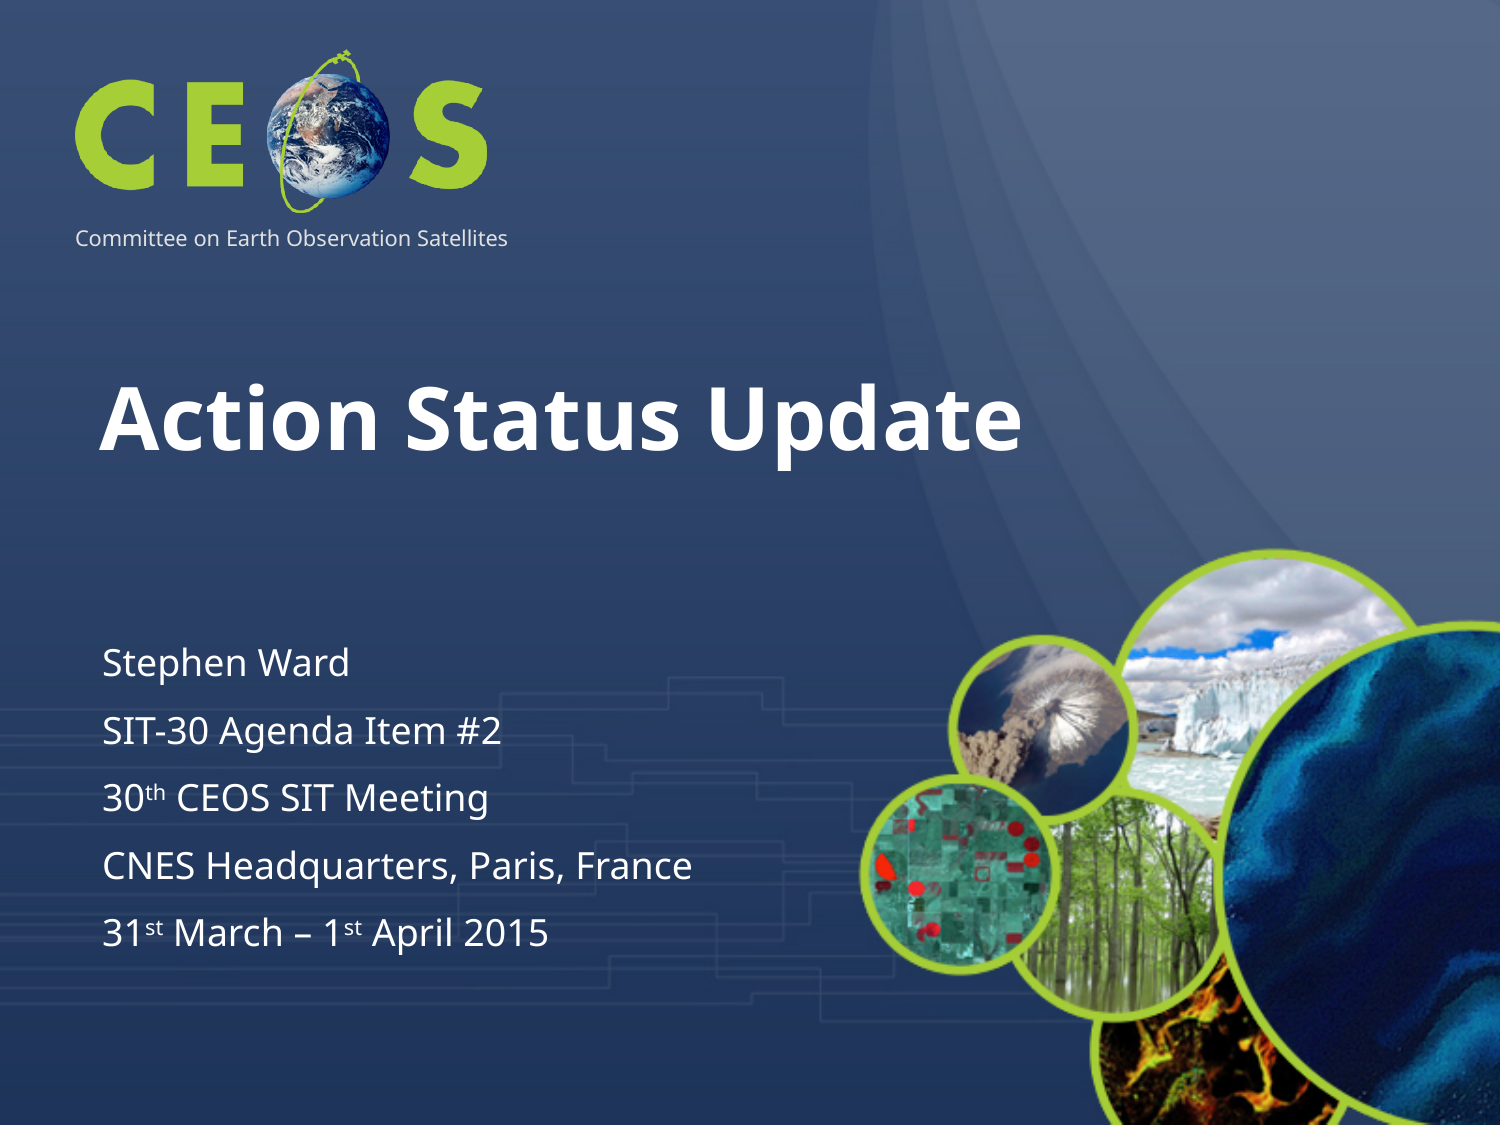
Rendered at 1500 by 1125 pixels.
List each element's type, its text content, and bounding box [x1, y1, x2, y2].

picture [1435, 1058, 1443, 1065]
title Action Status Update [99, 362, 1043, 526]
text_box Stephen Ward SIT-30 Agenda Item #2 30th CEOS SIT Meeting CNES Headquarters, Paris, France 31st March – 1st April 2015 [102, 616, 892, 1034]
picture [0, 0, 1500, 1125]
text_box Committee on Earth Observation Satellites [75, 224, 536, 260]
